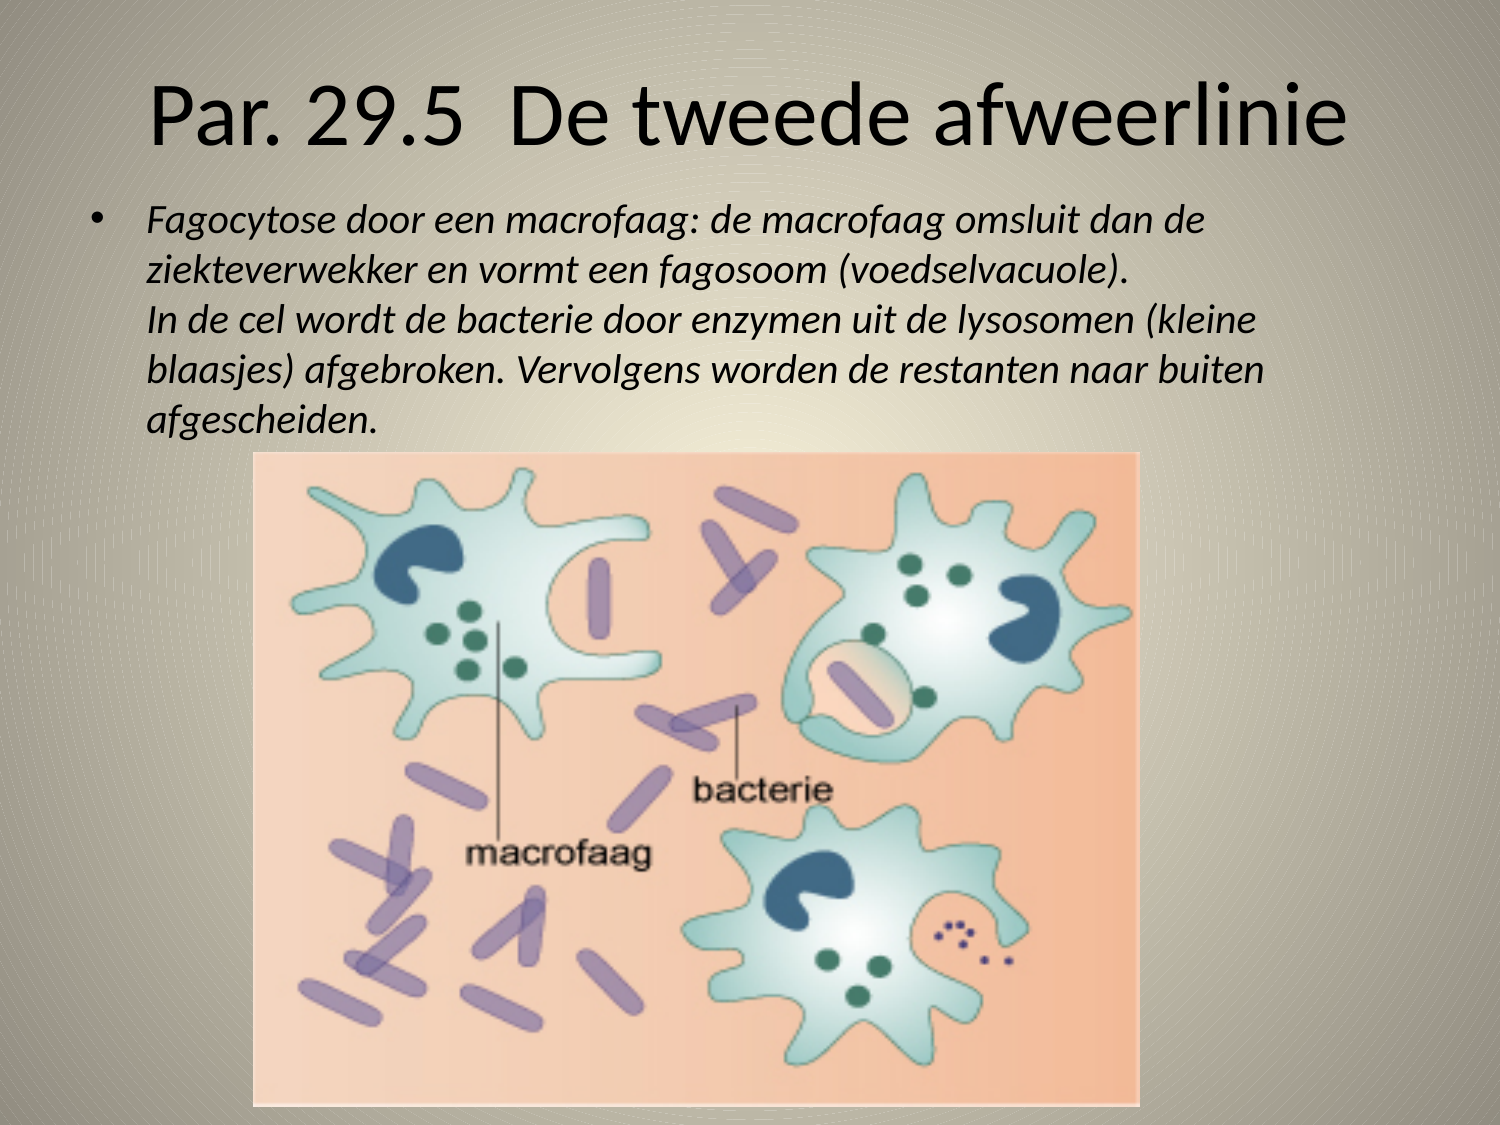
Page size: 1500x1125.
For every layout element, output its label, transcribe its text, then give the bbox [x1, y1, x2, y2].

picture [253, 451, 1140, 1108]
title Par. 29.5 De tweede afweerlinie [75, 45, 1425, 173]
list Fagocytose door een macrofaag: de macrofaag omsluit dan de ziekteverwekker en vormt een fagosoom (voedselvacuole). In de cel wordt de bacterie door enzymen uit de lysosomen (kleine blaasjes) afgebroken. Vervolgens worden de restanten naar buiten afgescheiden. [75, 184, 1425, 1071]
